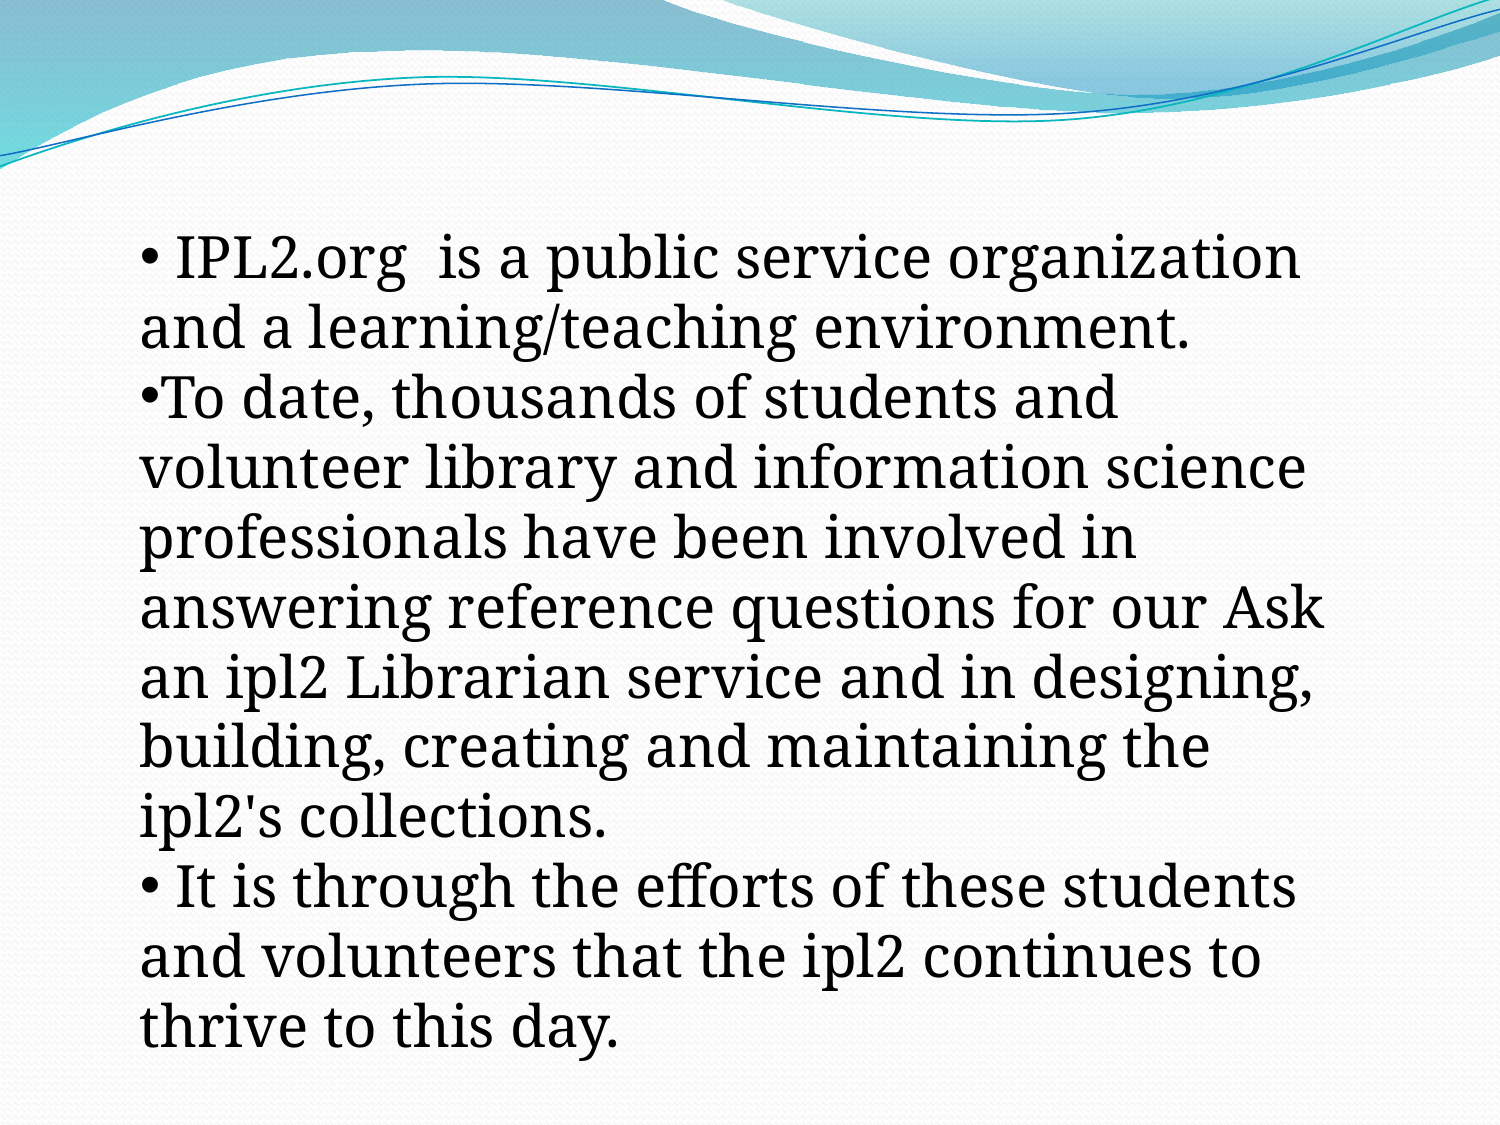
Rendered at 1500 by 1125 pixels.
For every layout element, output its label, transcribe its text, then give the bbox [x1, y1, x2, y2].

text_box IPL2.org is a public service organization and a learning/teaching environment. To date, thousands of students and volunteer library and information science professionals have been involved in answering reference questions for our Ask an ipl2 Librarian service and in designing, building, creating and maintaining the ipl2's collections. It is through the efforts of these students and volunteers that the ipl2 continues to thrive to this day. [125, 212, 1350, 1067]
